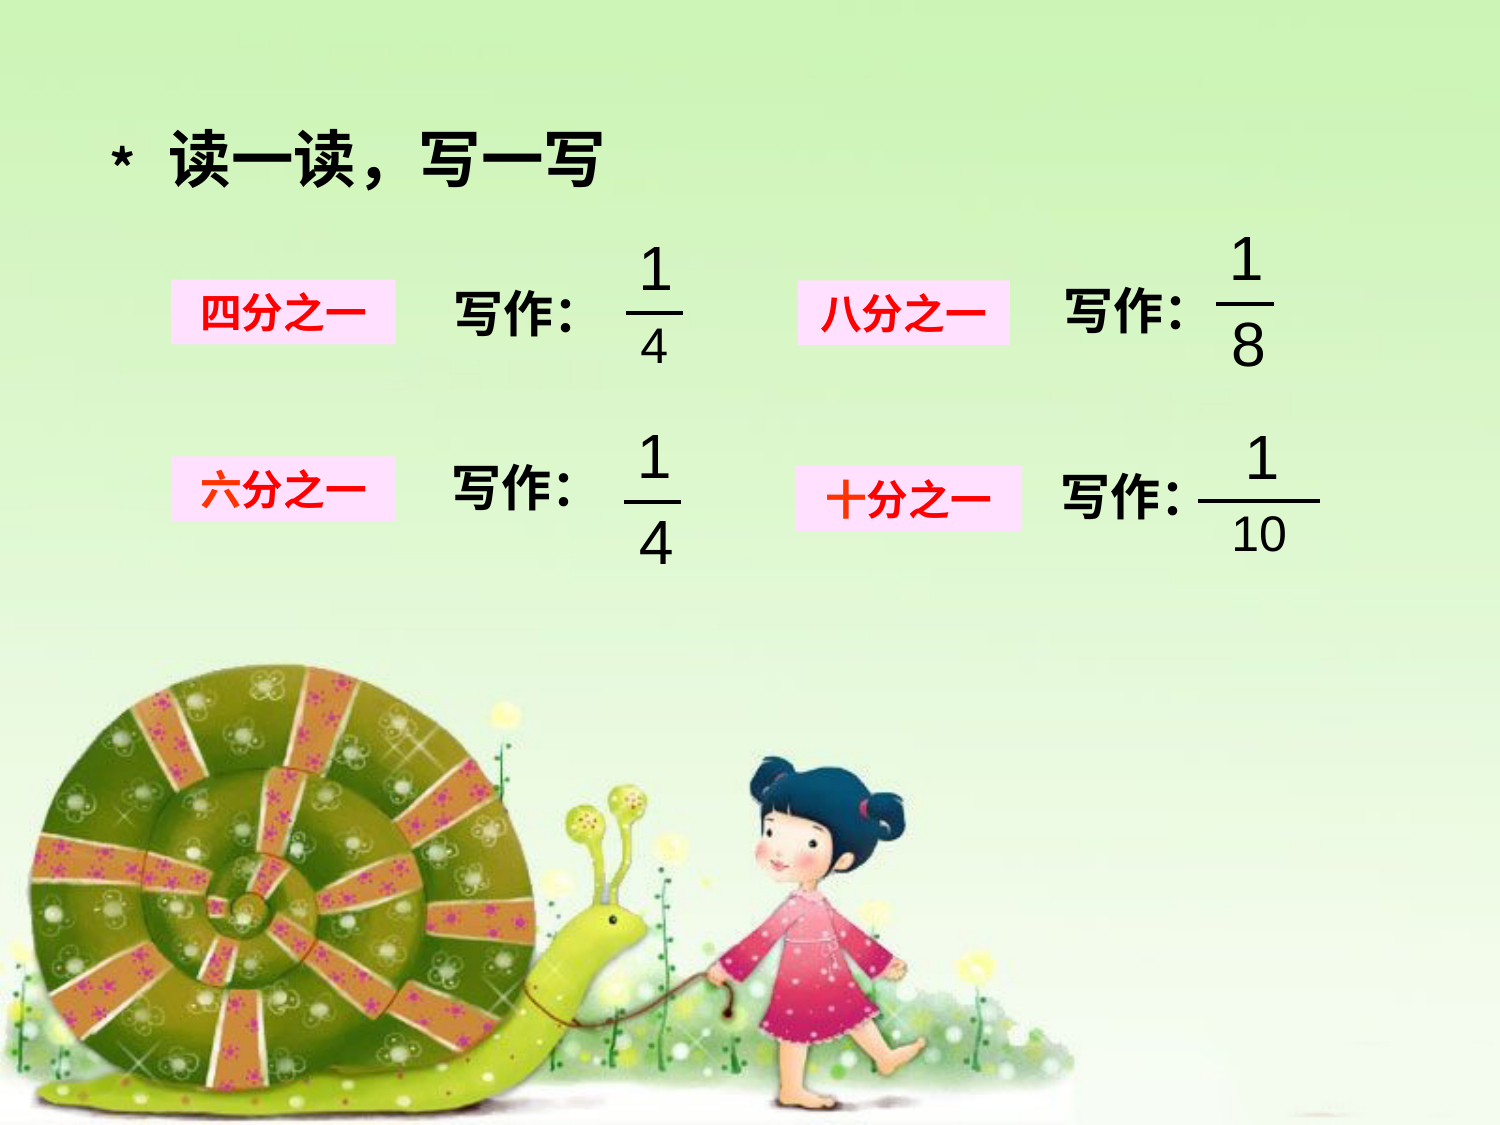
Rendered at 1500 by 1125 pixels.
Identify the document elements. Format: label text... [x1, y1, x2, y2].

text_box 写作： [439, 274, 619, 350]
text_box 八分之一 [797, 280, 1010, 346]
picture [0, 0, 1500, 1125]
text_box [618, 409, 691, 593]
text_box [619, 220, 692, 404]
text_box 写作： [1045, 457, 1185, 533]
text_box 六分之一 [171, 456, 396, 521]
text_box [1185, 409, 1339, 589]
text_box 写作： [1048, 272, 1210, 347]
text_box 十分之一 [795, 466, 1023, 531]
text_box ﹡读一读，写一写 [76, 112, 1015, 203]
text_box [1210, 210, 1283, 394]
text_box 写作： [436, 448, 618, 524]
text_box 四分之一 [171, 279, 396, 345]
